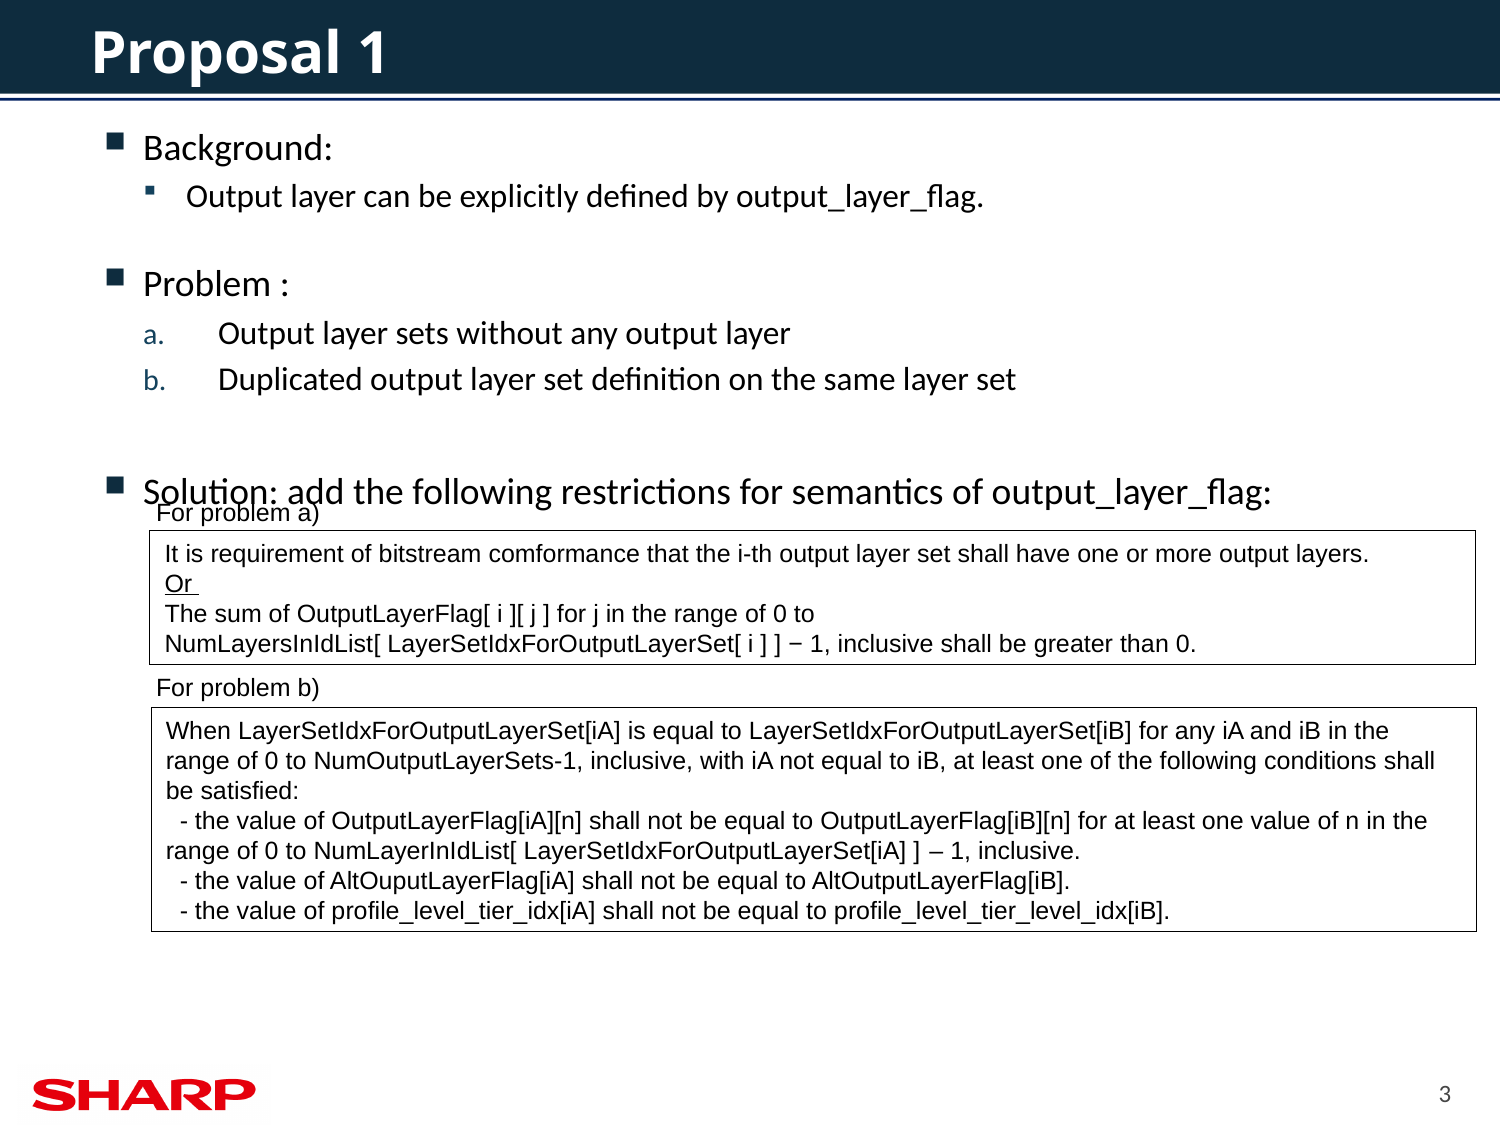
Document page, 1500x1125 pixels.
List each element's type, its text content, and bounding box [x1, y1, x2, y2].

title Proposal 1 [74, 15, 1426, 85]
text_box When LayerSetIdxForOutputLayerSet[iA] is equal to LayerSetIdxForOutputLayerSet[iB] for any iA and iB in the range of 0 to NumOutputLayerSets-1, inclusive, with iA not equal to iB, at least one of the following conditions shall be satisfied: - the value of OutputLayerFlag[iA][n] shall not be equal to OutputLayerFlag[iB][n] for at least one value of n in the range of 0 to NumLayerInIdList[ LayerSetIdxForOutputLayerSet[iA] ] – 1, inclusive. - the value of AltOuputLayerFlag[iA] shall not be equal to AltOutputLayerFlag[iB]. - the value of profile_level_tier_idx[iA] shall not be equal to profile_level_tier_level_idx[iB]. [151, 707, 1477, 932]
text_box For problem a) [150, 490, 327, 533]
list Background: Output layer can be explicitly defined by output_layer_flag. Problem : Output layer sets without any output layer Duplicated output layer set definition on the same layer set Solution: add the following restrictions for semantics of output_layer_flag: [74, 107, 1500, 1051]
slide_number 3 [1345, 1062, 1467, 1108]
text_box For problem b) [150, 666, 327, 708]
picture [17, 1064, 271, 1125]
text_box It is requirement of bitstream comformance that the i-th output layer set shall have one or more output layers. Or The sum of OutputLayerFlag[ i ][ j ] for j in the range of 0 to NumLayersInIdList[ LayerSetIdxForOutputLayerSet[ i ] ] − 1, inclusive shall be greater than 0. [149, 530, 1476, 665]
